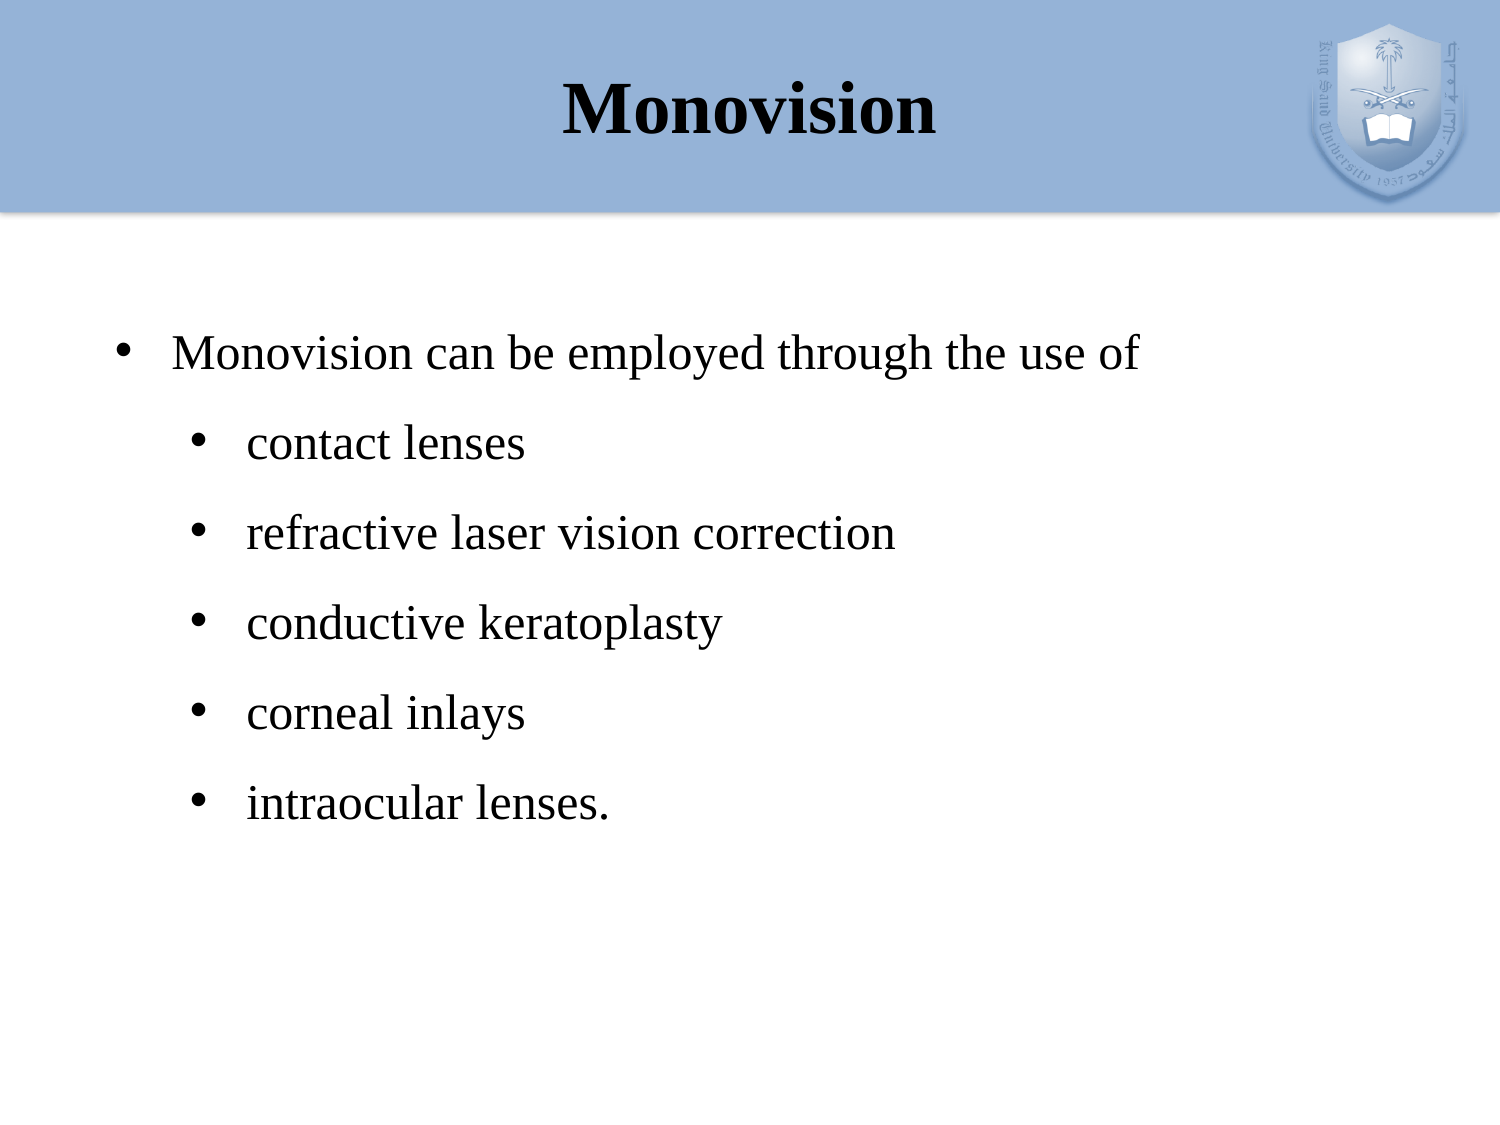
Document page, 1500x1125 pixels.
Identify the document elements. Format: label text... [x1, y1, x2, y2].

text_box Monovision can be employed through the use of contact lenses refractive laser vision correction conductive keratoplasty corneal inlays intraocular lenses. [100, 282, 1388, 837]
text_box [0, 0, 1500, 213]
picture [1287, 12, 1488, 213]
title Monovision [75, 45, 1282, 163]
